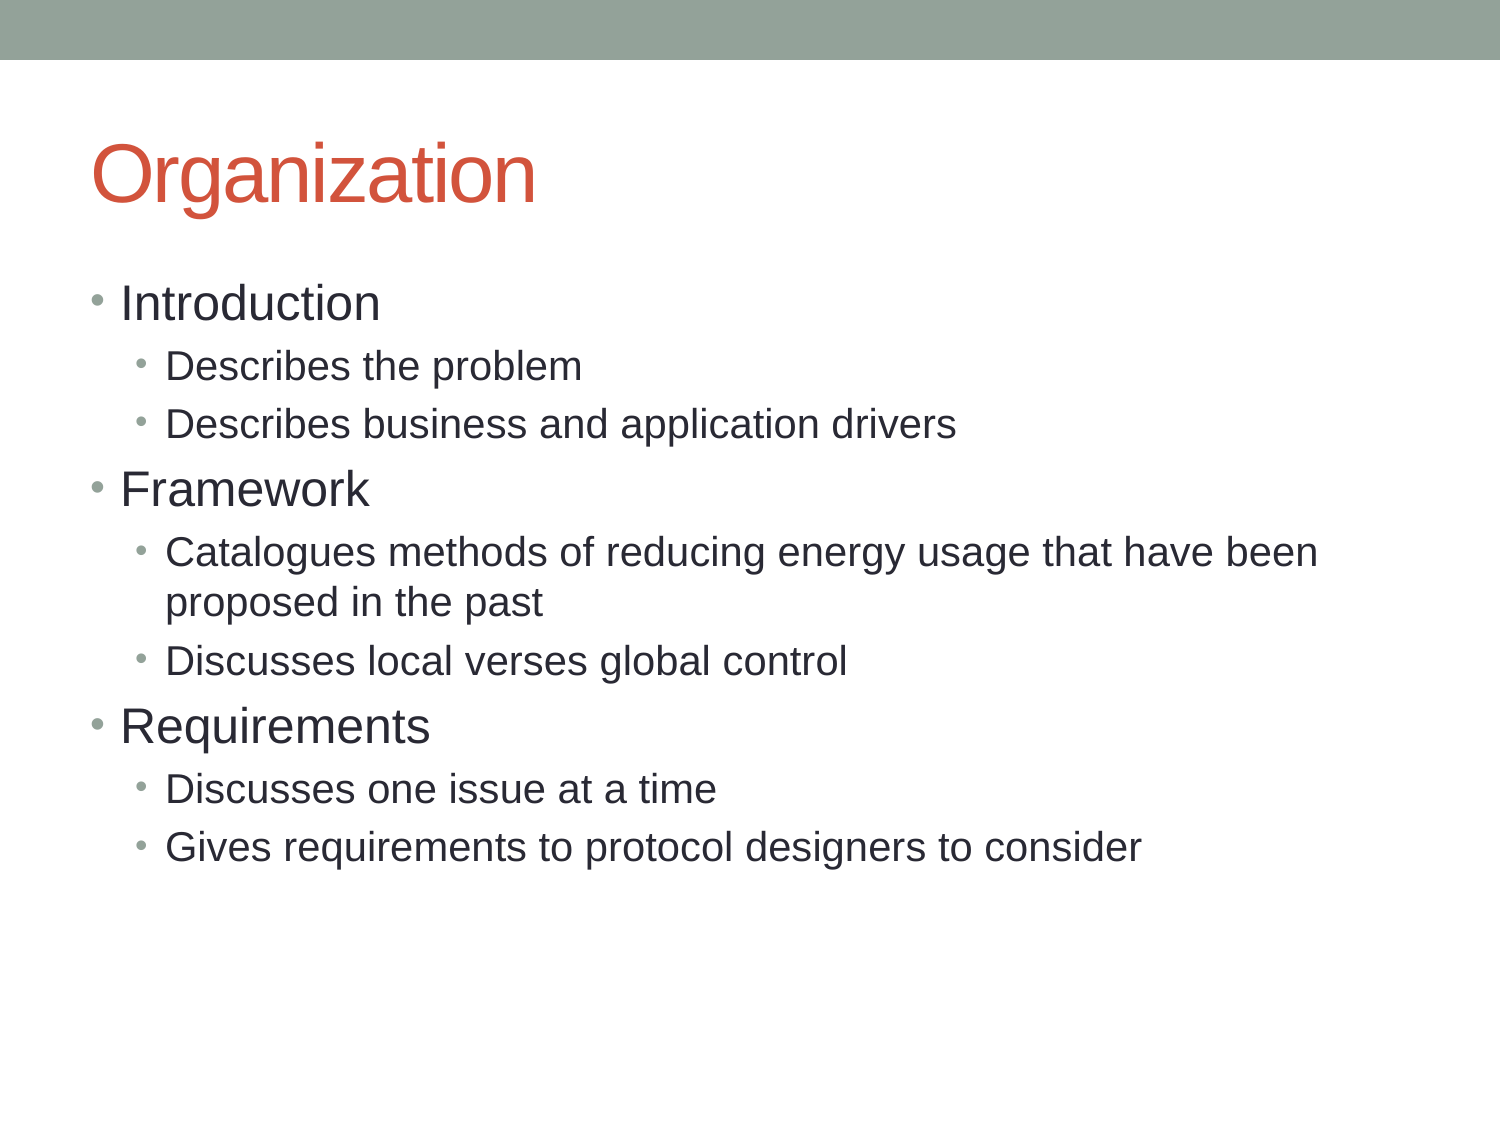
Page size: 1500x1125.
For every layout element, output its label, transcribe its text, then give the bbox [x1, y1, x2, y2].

list Introduction Describes the problem Describes business and application drivers Framework Catalogues methods of reducing energy usage that have been proposed in the past Discusses local verses global control Requirements Discusses one issue at a time Gives requirements to protocol designers to consider [75, 262, 1425, 1063]
title Organization [75, 87, 1425, 250]
